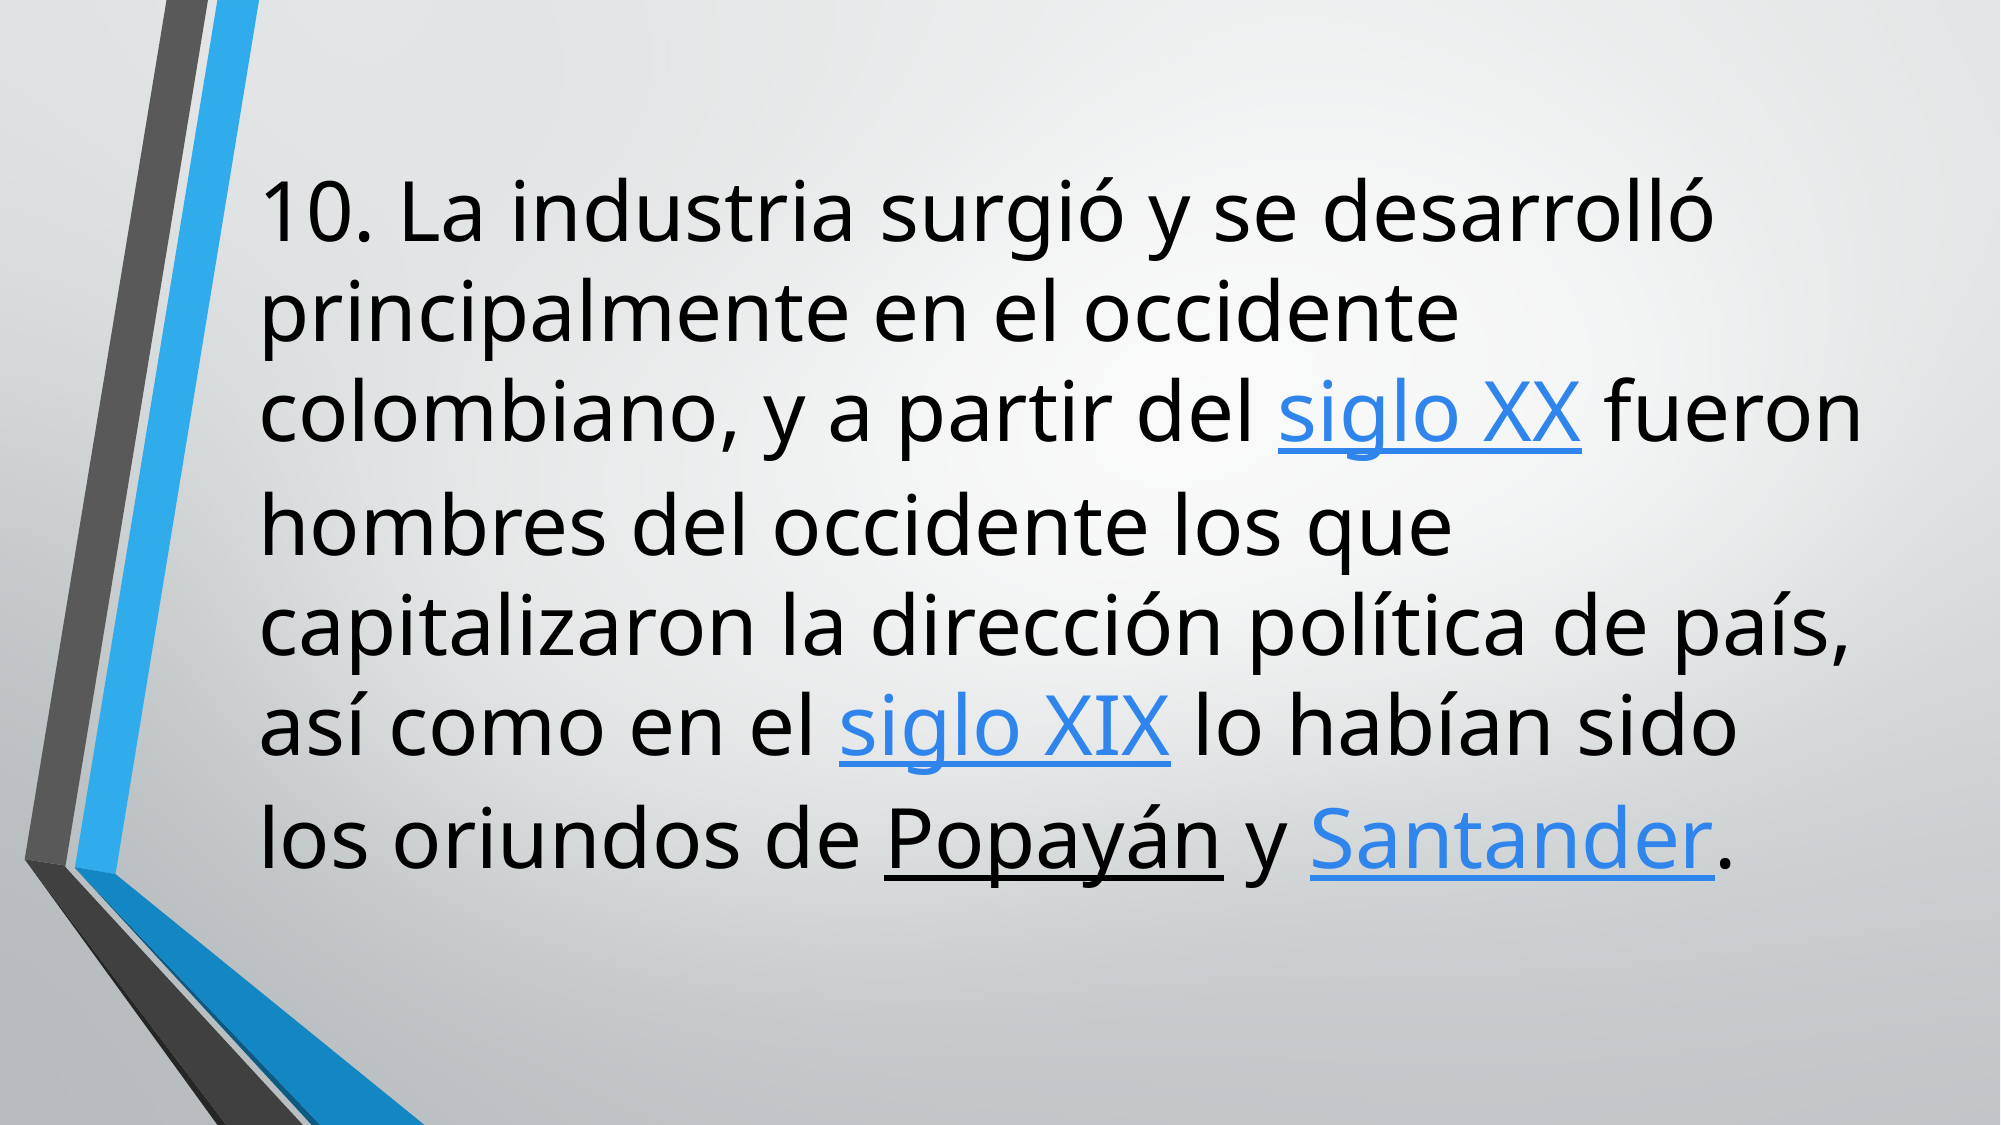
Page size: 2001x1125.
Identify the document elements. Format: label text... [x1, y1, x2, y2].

title 10. La industria surgió y se desarrolló principalmente en el occidente colombiano, y a partir del siglo XX fueron hombres del occidente los que capitalizaron la dirección política de país, así como en el siglo XIX lo habían sido los oriundos de Popayán y Santander. [243, 112, 1887, 1045]
